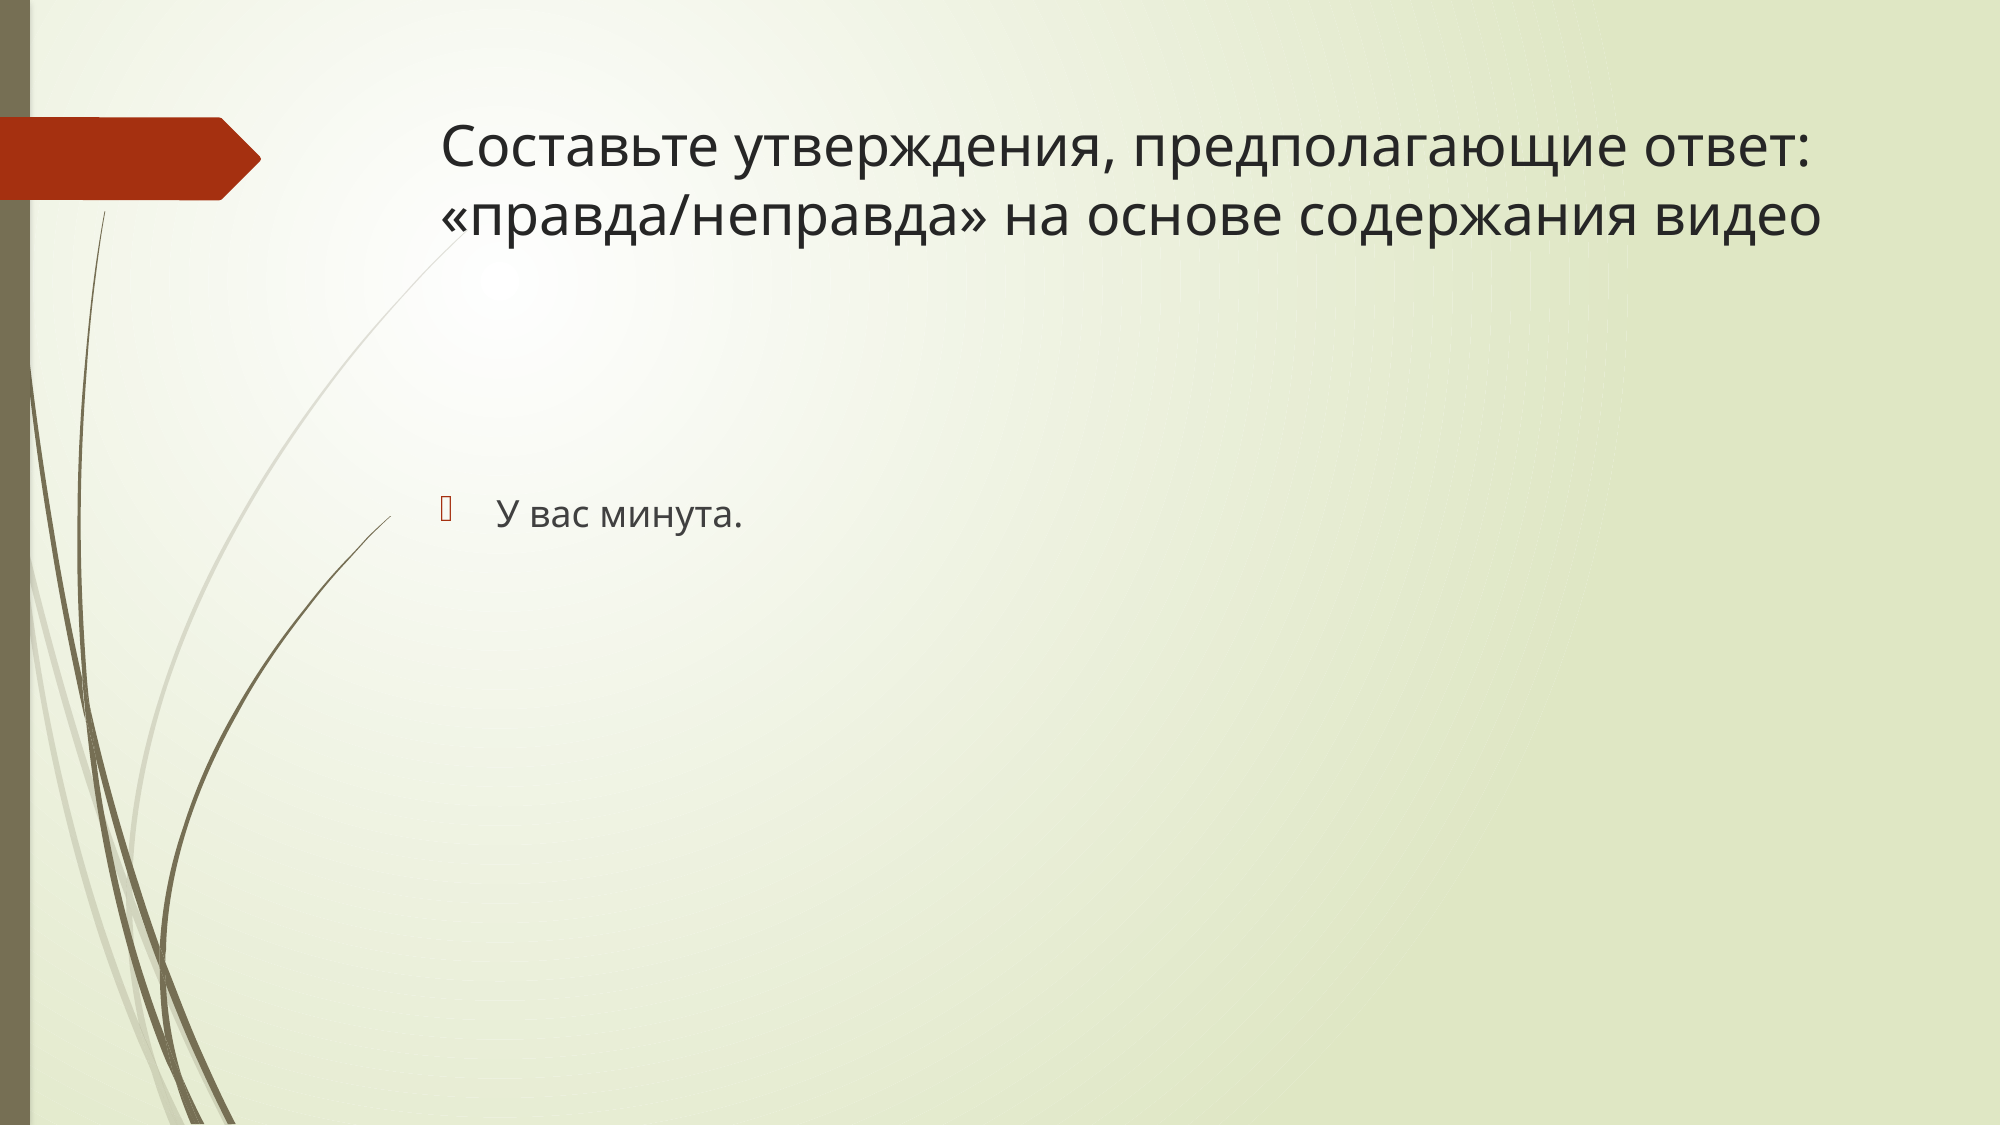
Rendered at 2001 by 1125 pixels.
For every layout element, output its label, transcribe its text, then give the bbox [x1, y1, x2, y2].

list У вас минута. [424, 482, 1888, 970]
title Составьте утверждения, предполагающие ответ: «правда/неправда» на основе содержания видео [425, 102, 1888, 313]
